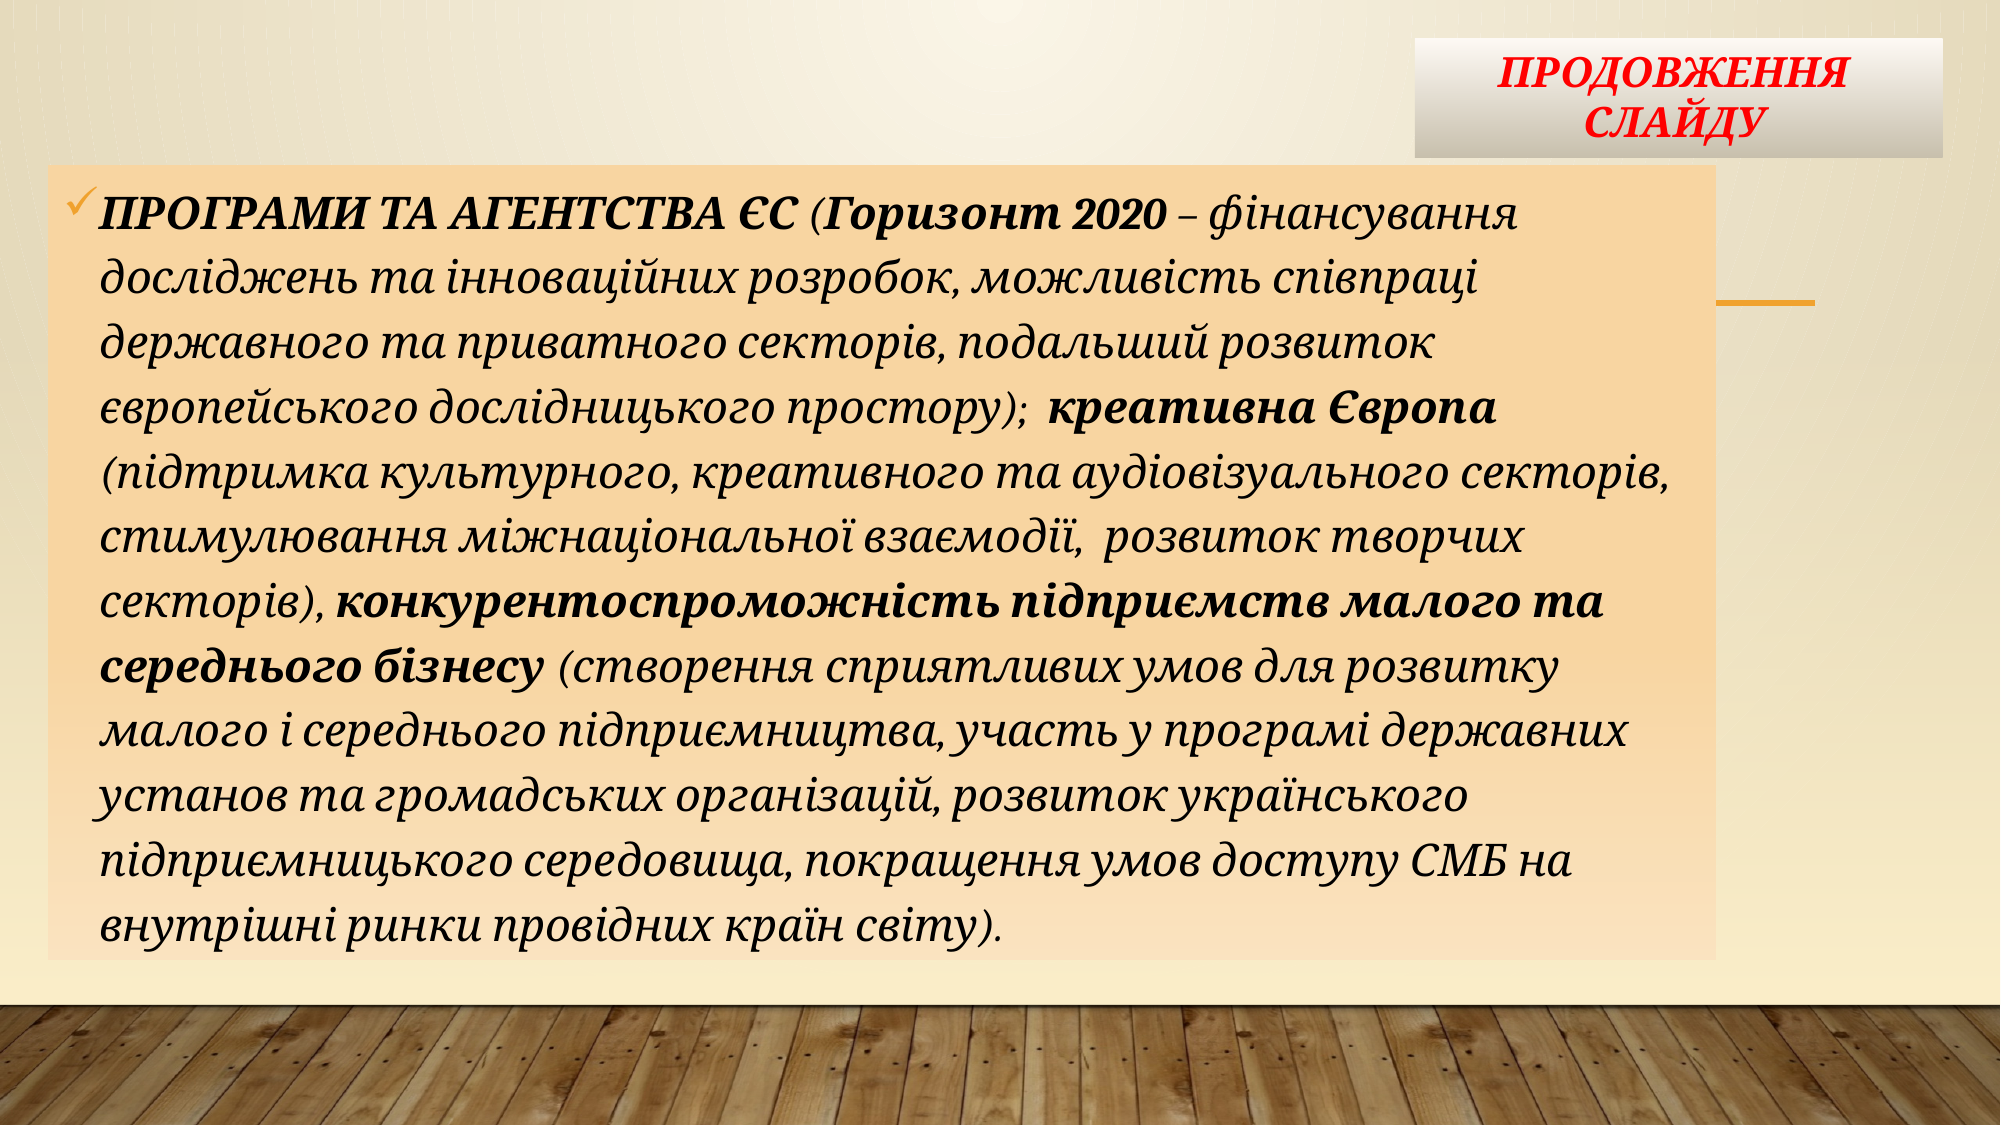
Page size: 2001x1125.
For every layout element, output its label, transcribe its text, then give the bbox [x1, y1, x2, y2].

picture [0, 1005, 2000, 1125]
list ПРОГРАМИ ТА АГЕНТСТВА ЄС (Горизонт 2020 – фінансування досліджень та інноваційних розробок, можливість співпраці державного та приватного секторів, подальший розвиток європейського дослідницького простору); креативна Європа (підтримка культурного, креативного та аудіовізуального секторів, стимулювання міжнаціональної взаємодії, розвиток творчих секторів), конкурентоспроможність підприємств малого та середнього бізнесу (створення сприятливих умов для розвитку малого і середнього підприємництва, участь у програмі державних установ та громадських організацій, розвиток українського підприємницького середовища, покращення умов доступу СМБ на внутрішні ринки провідних країн світу). [48, 165, 1716, 960]
text_box ПРОДОВЖЕННЯ СЛАЙДУ [1414, 38, 1943, 158]
